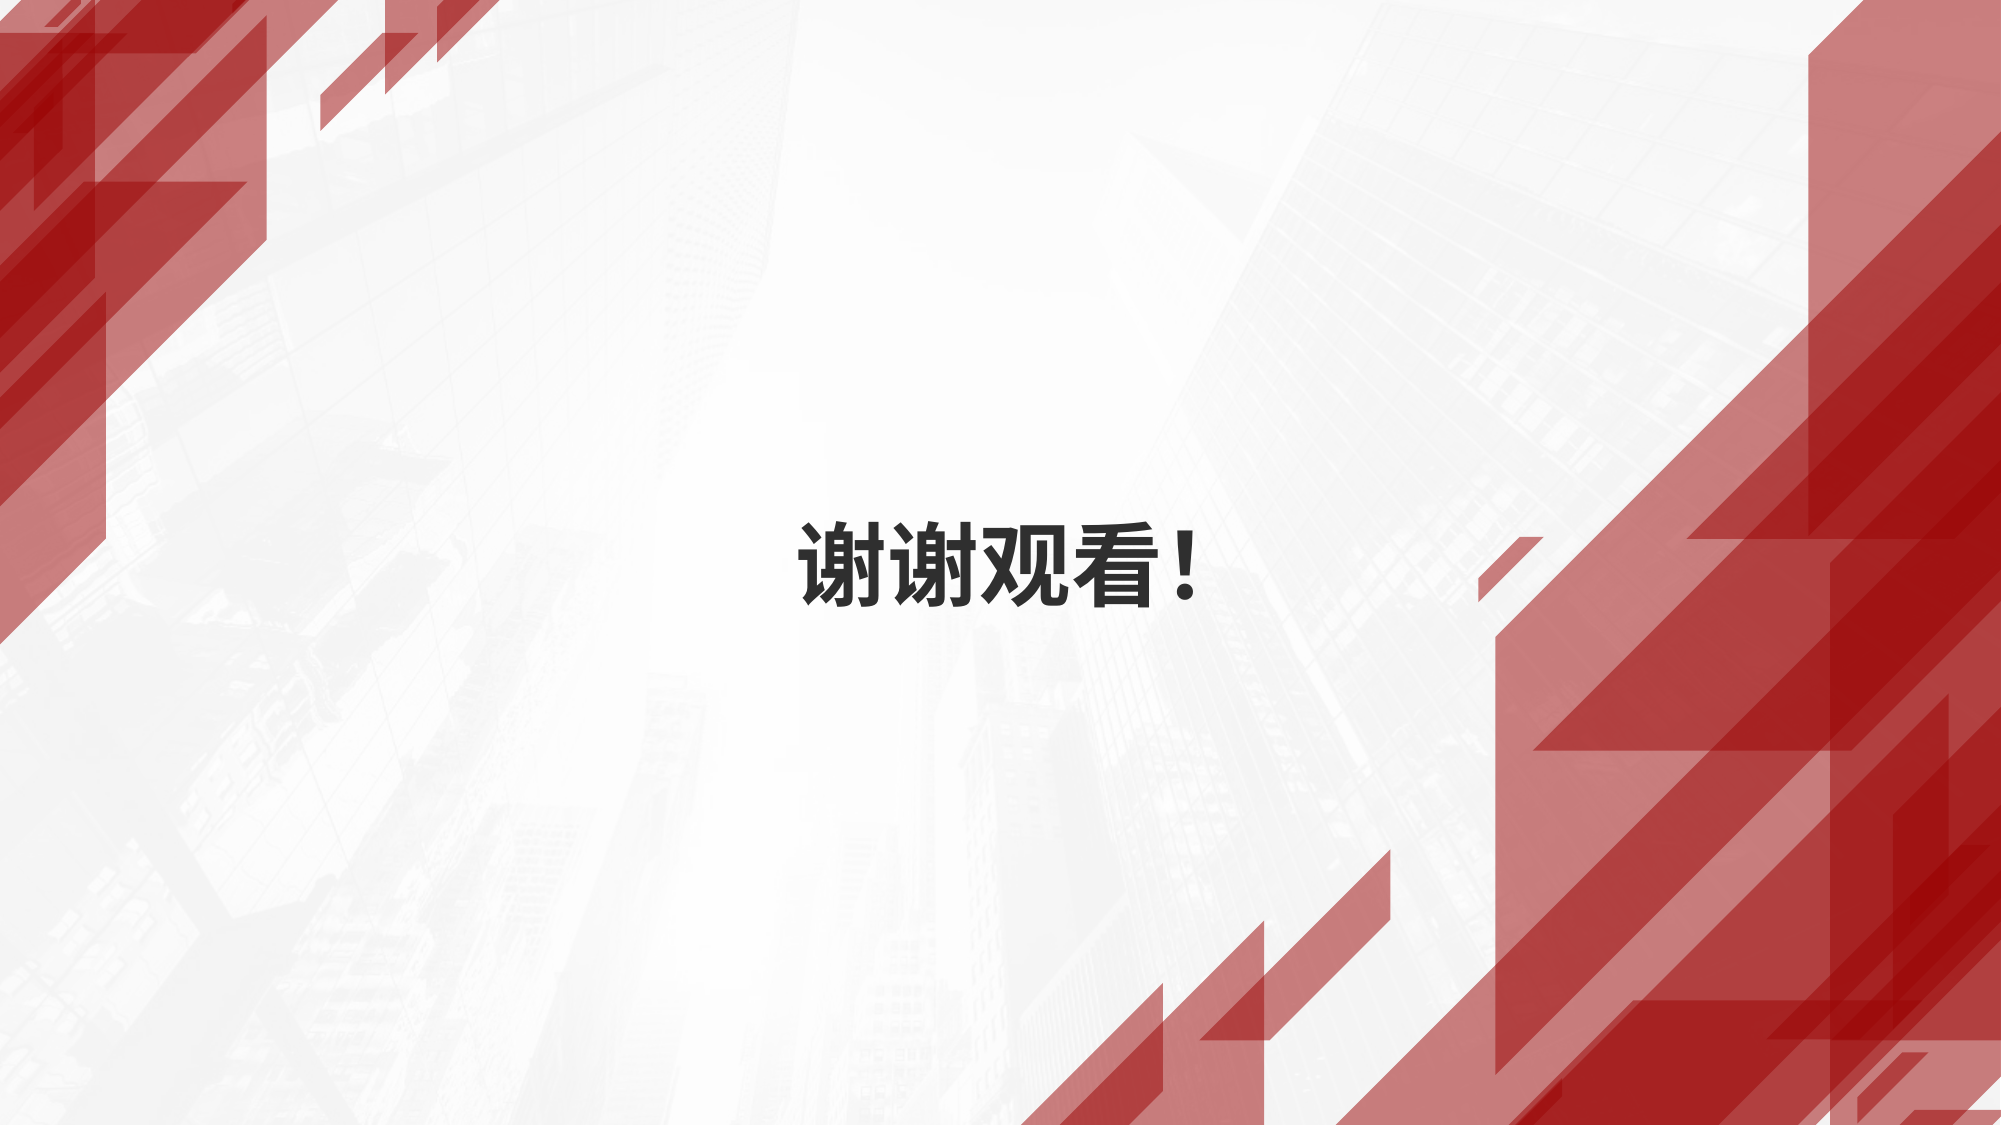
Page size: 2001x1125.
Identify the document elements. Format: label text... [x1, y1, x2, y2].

list 谢谢观看！ [780, 498, 1220, 627]
